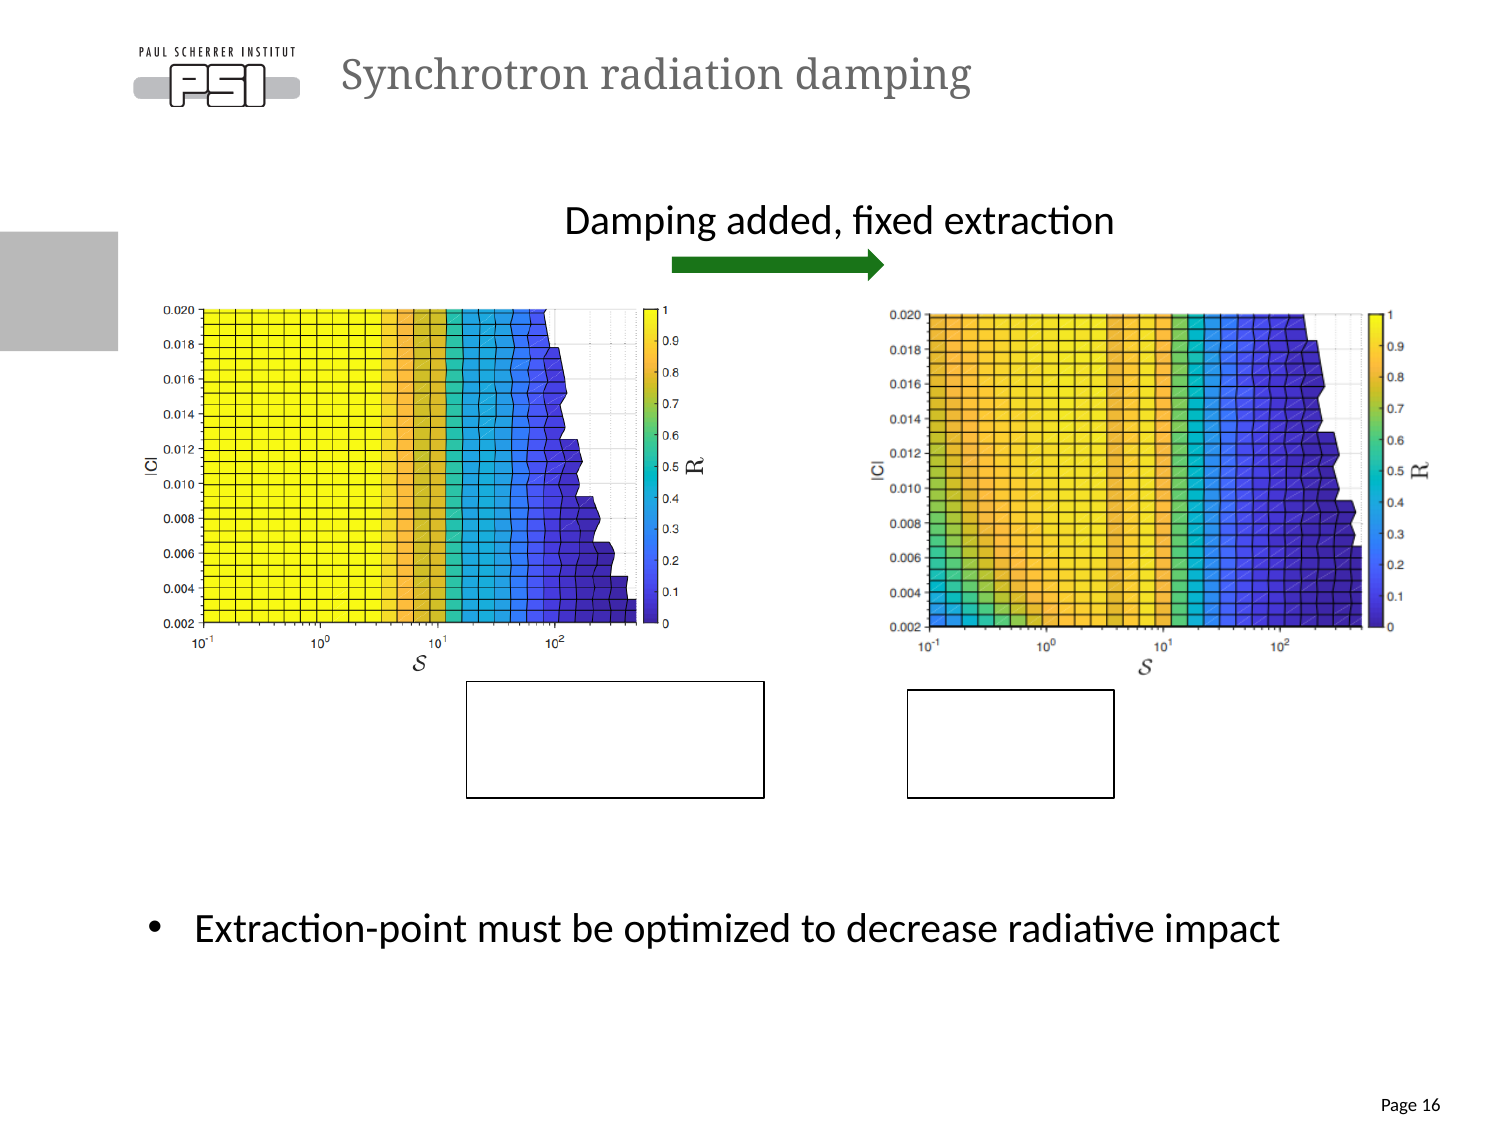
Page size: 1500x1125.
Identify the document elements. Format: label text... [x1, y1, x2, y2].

title Synchrotron radiation damping [340, 47, 1442, 132]
slide_number Page 16 [1346, 1092, 1441, 1125]
picture [128, 299, 706, 686]
text_box Extraction-point must be optimized to decrease radiative impact [147, 895, 1329, 1014]
text_box [466, 681, 764, 798]
text_box Damping added, fixed extraction [564, 188, 1118, 306]
picture [848, 298, 1444, 684]
text_box [907, 693, 1115, 798]
